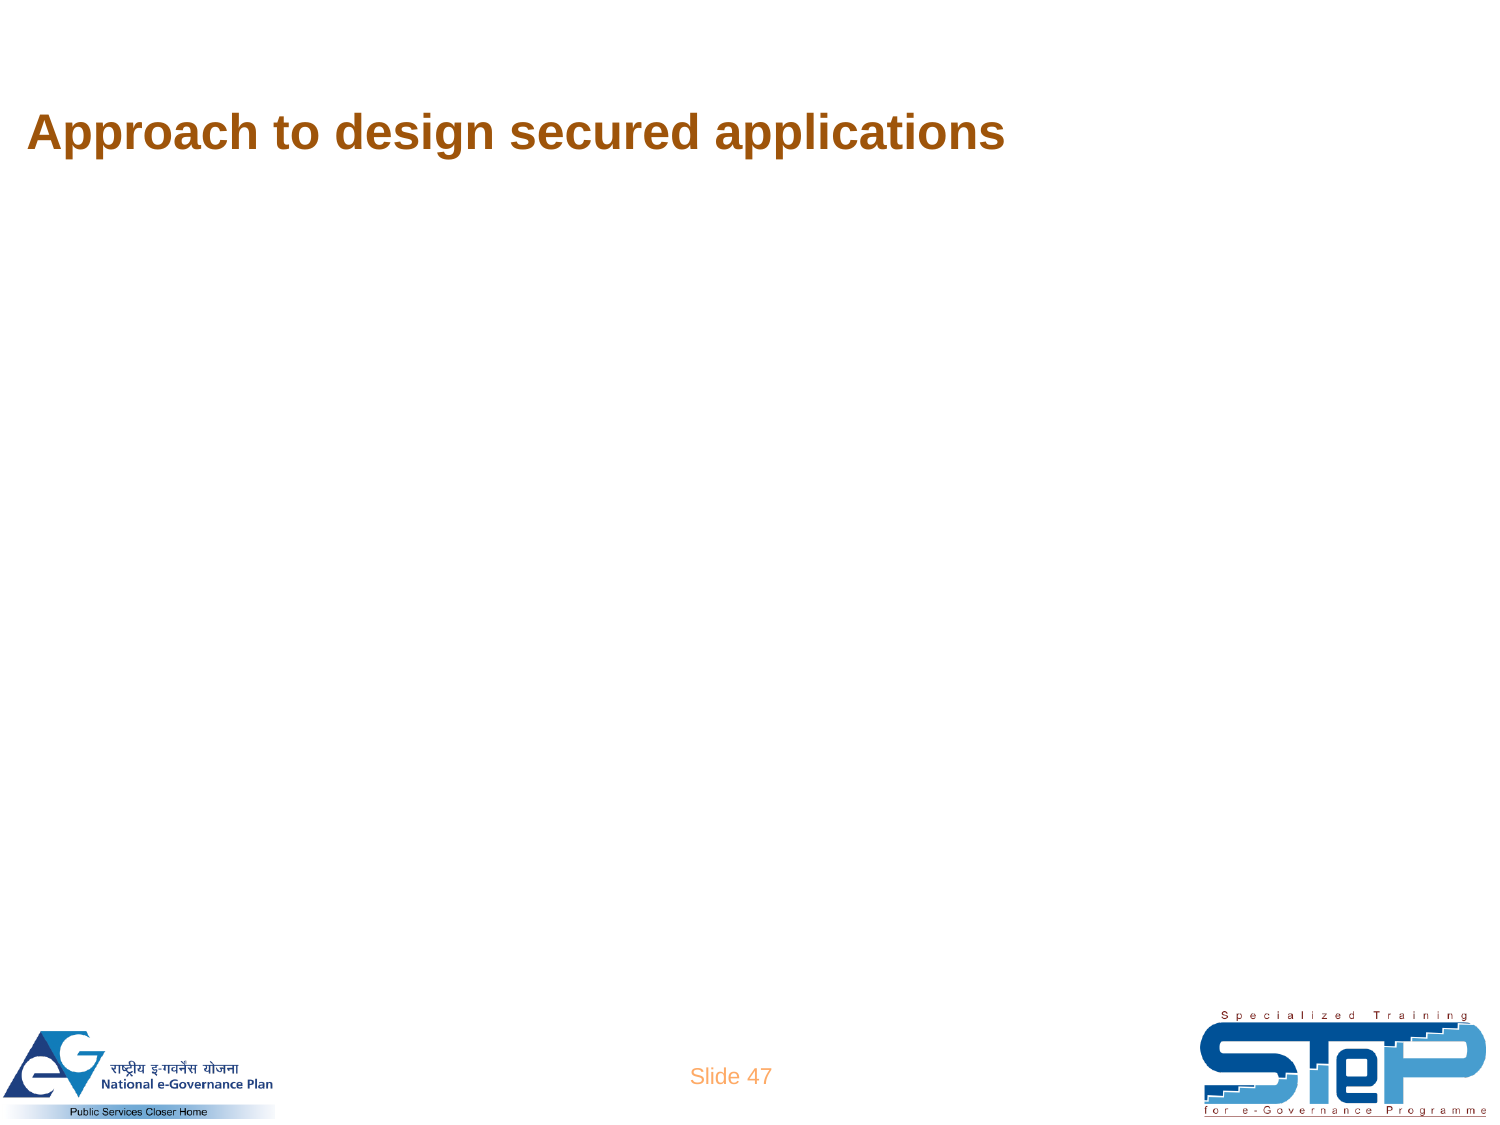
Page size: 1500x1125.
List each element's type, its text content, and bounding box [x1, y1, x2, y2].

picture [1200, 1011, 1486, 1117]
picture [2, 1031, 275, 1119]
title Approach to design secured applications [26, 99, 1472, 224]
